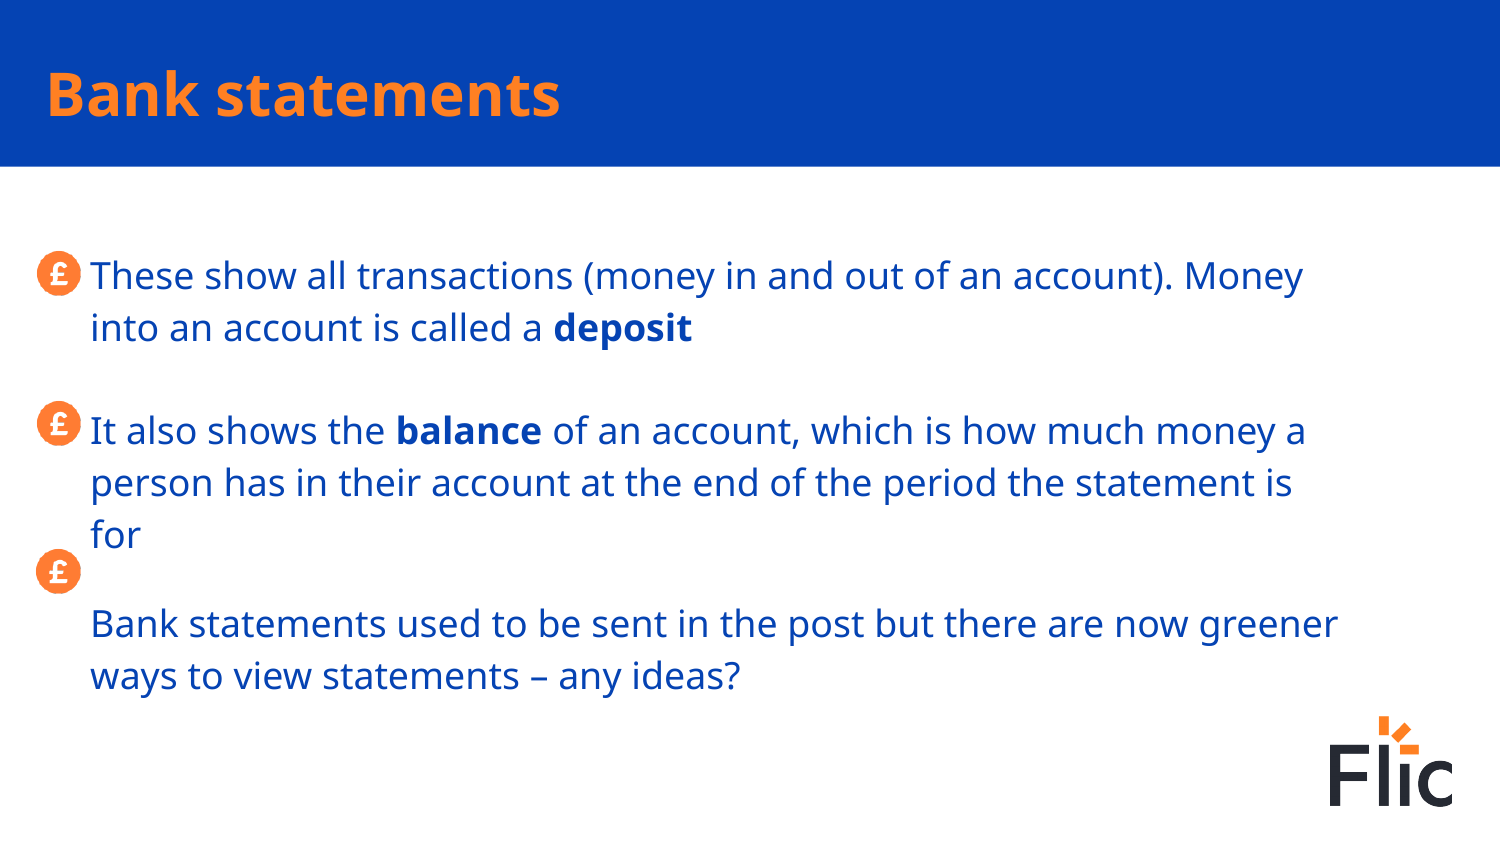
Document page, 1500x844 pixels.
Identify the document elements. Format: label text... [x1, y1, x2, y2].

text_box These show all transactions (money in and out of an account). Money into an account is called a deposit It also shows the balance of an account, which is how much money a person has in their account at the end of the period the statement is for Bank statements used to be sent in the post but there are now greener ways to view statements – any ideas? [58, 230, 1357, 712]
picture [35, 400, 82, 446]
title Bank statements [30, 49, 1300, 135]
picture [1330, 716, 1452, 807]
picture [35, 548, 81, 594]
picture [35, 250, 82, 296]
